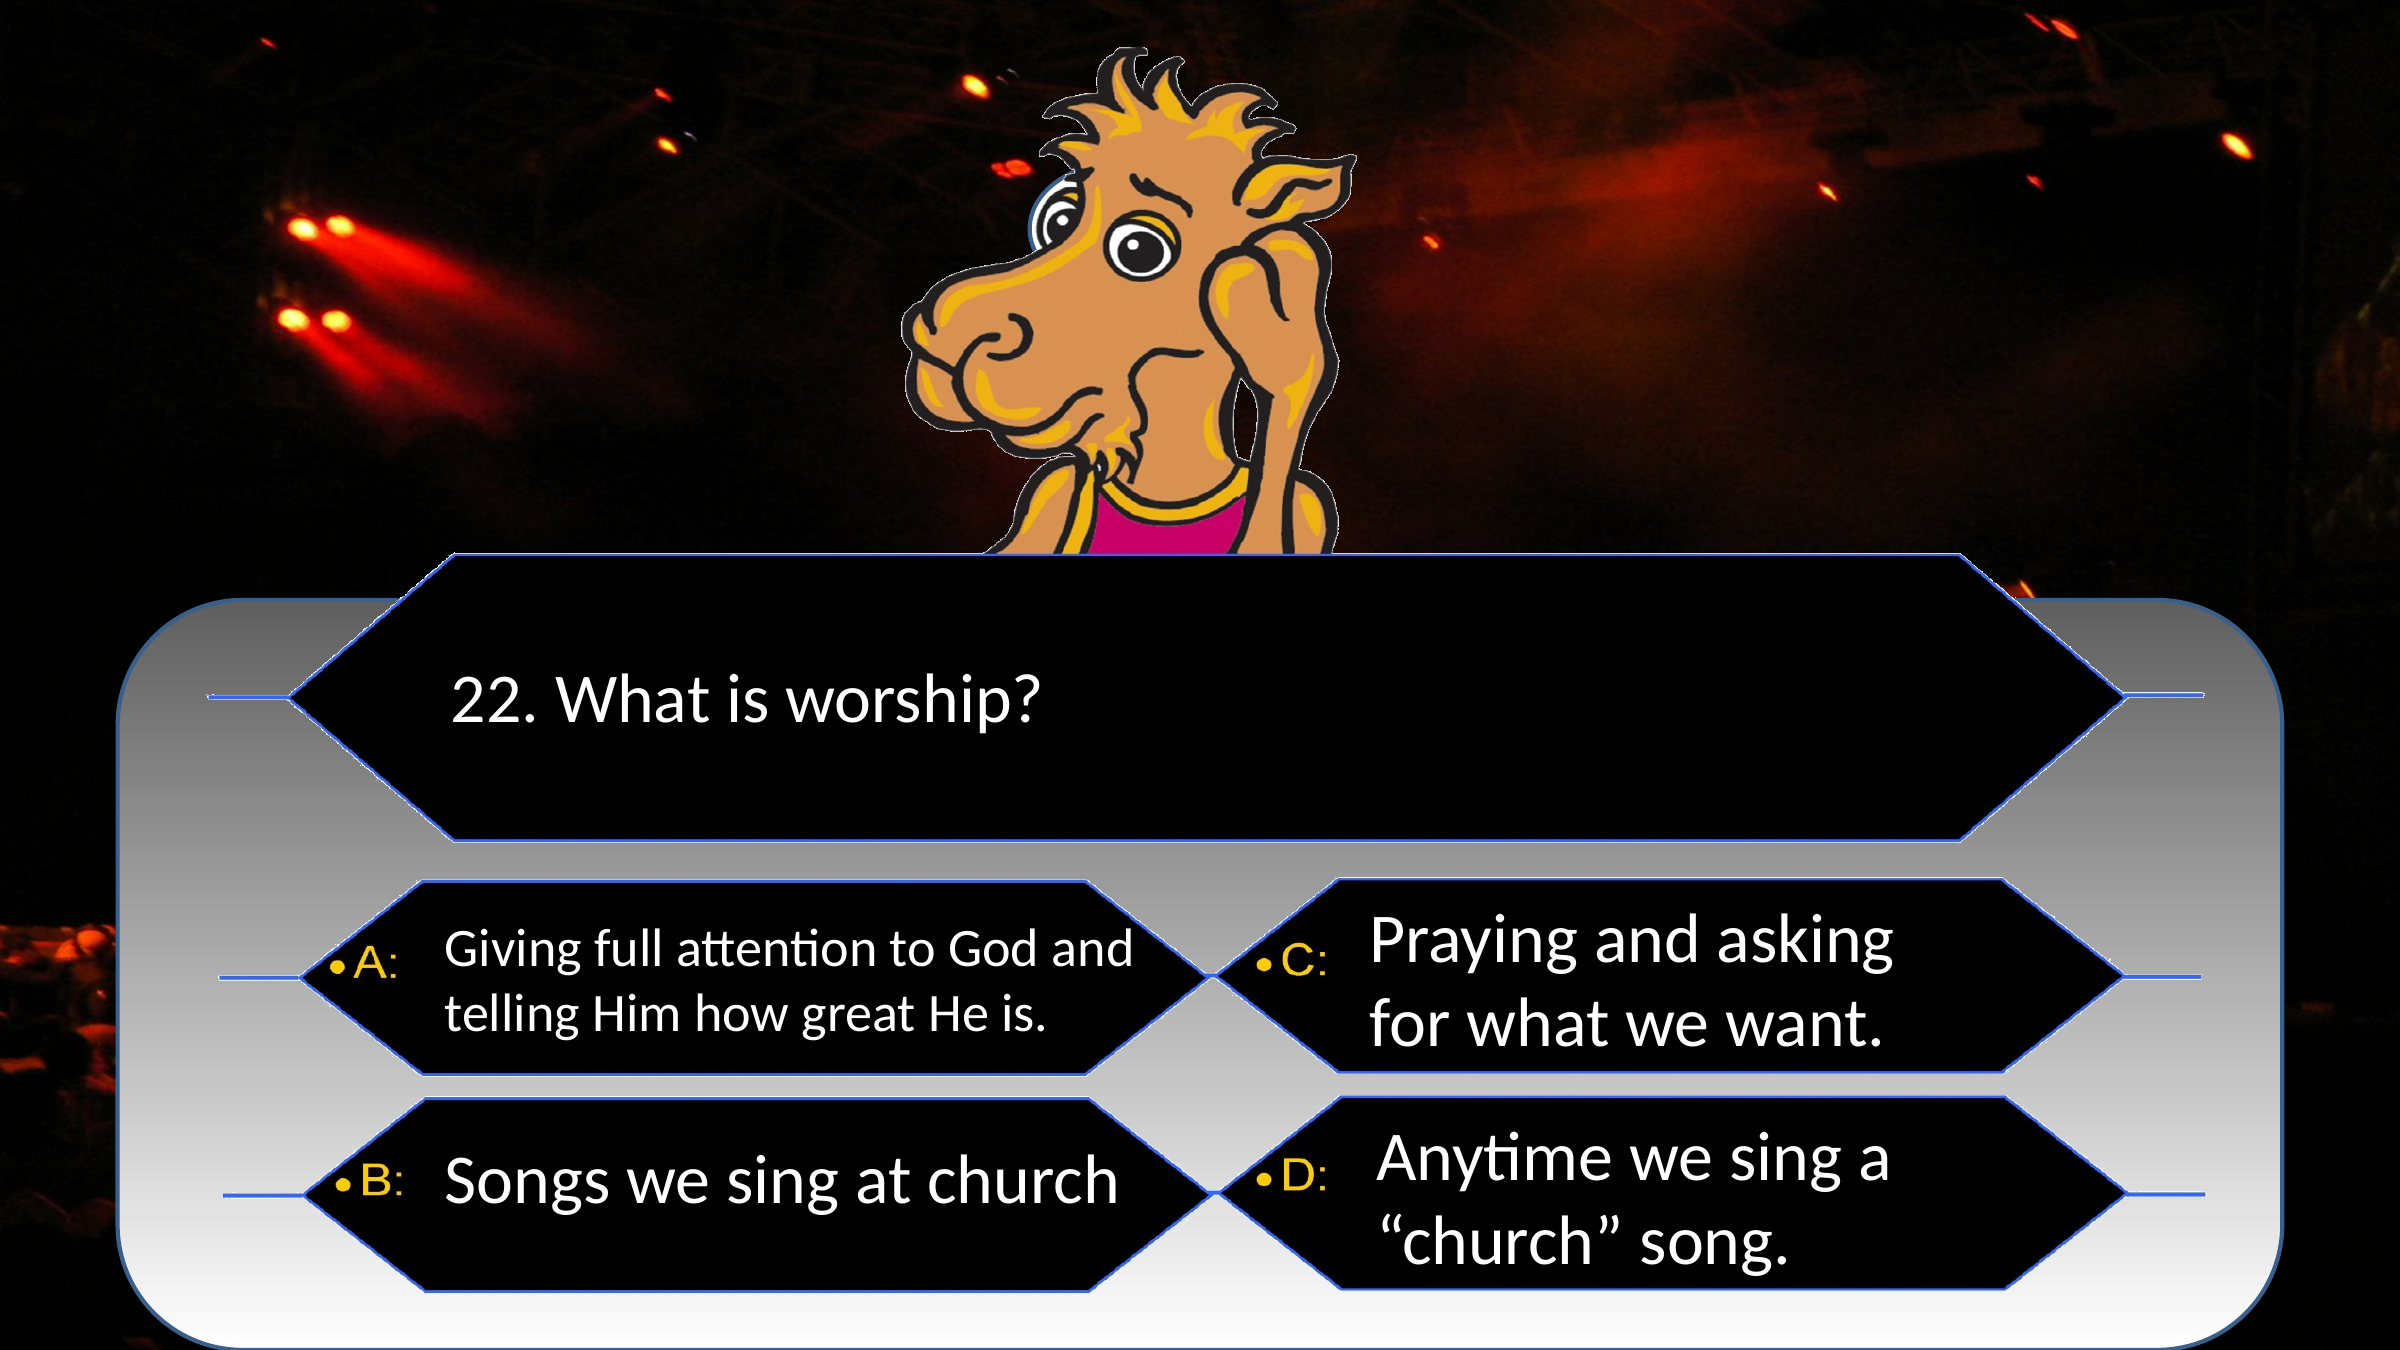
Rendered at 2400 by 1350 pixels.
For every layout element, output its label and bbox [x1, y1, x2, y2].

picture [0, 0, 2400, 1350]
text_box [206, 46, 2207, 1350]
